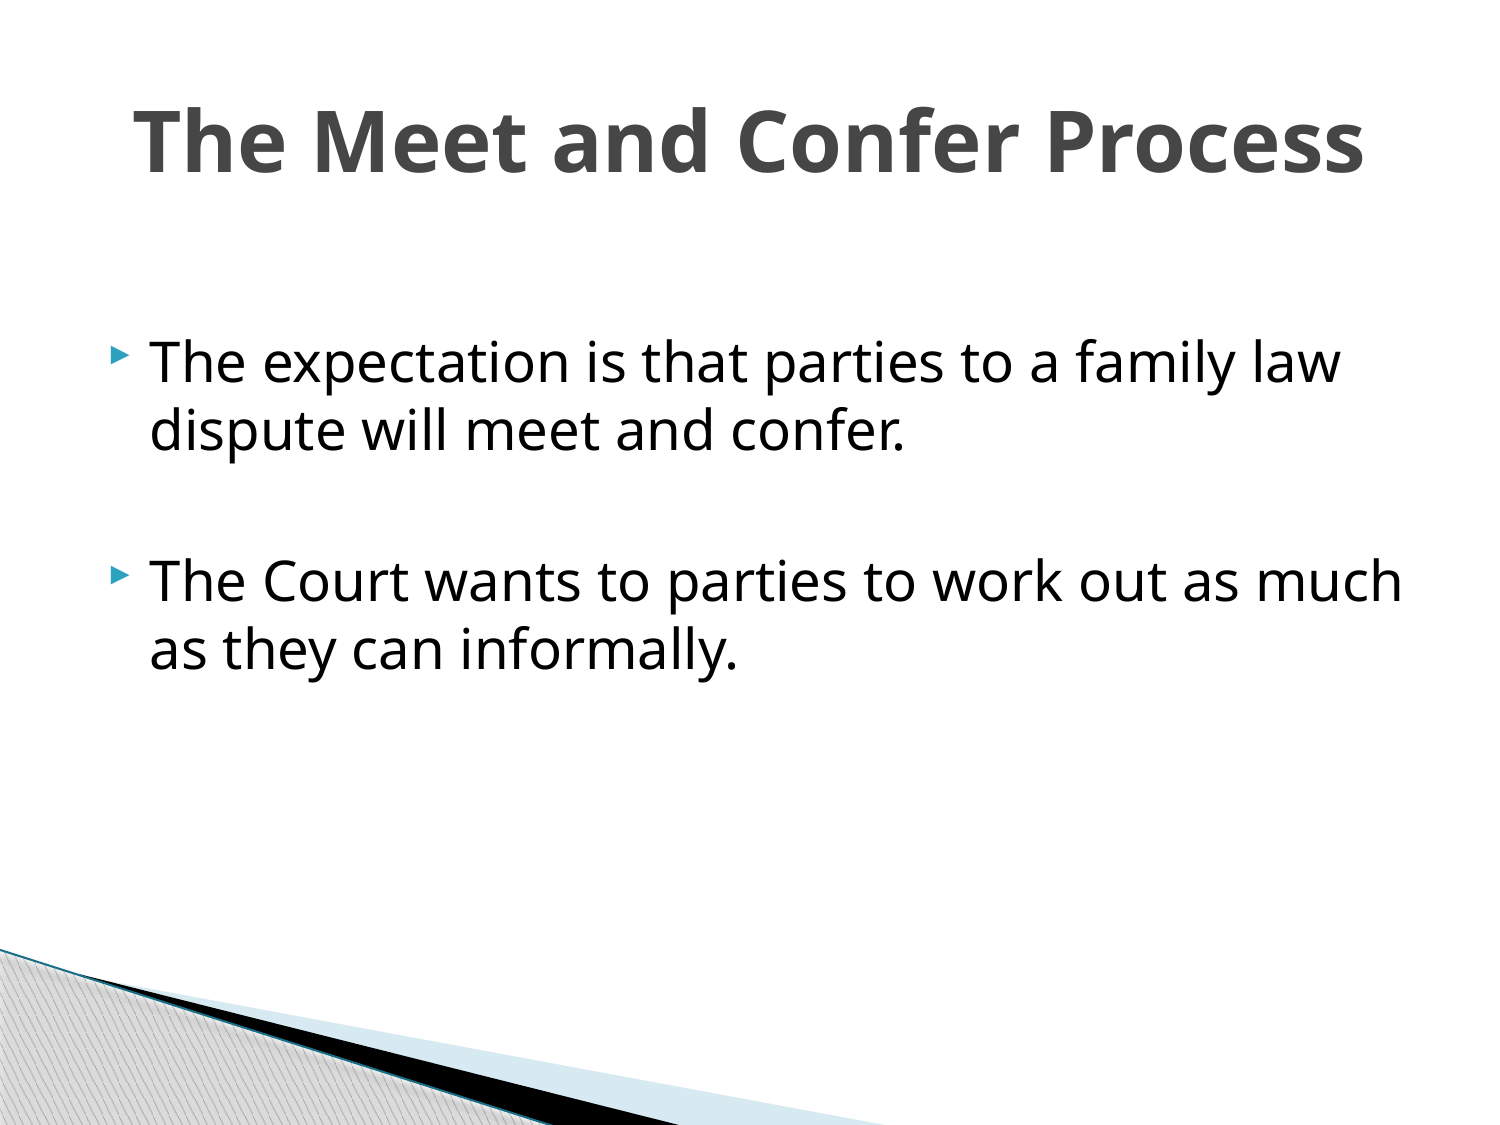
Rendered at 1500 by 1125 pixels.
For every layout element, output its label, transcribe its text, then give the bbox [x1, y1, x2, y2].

list The expectation is that parties to a family law dispute will meet and confer. The Court wants to parties to work out as much as they can informally. [75, 243, 1425, 986]
title The Meet and Confer Process [75, 45, 1425, 233]
